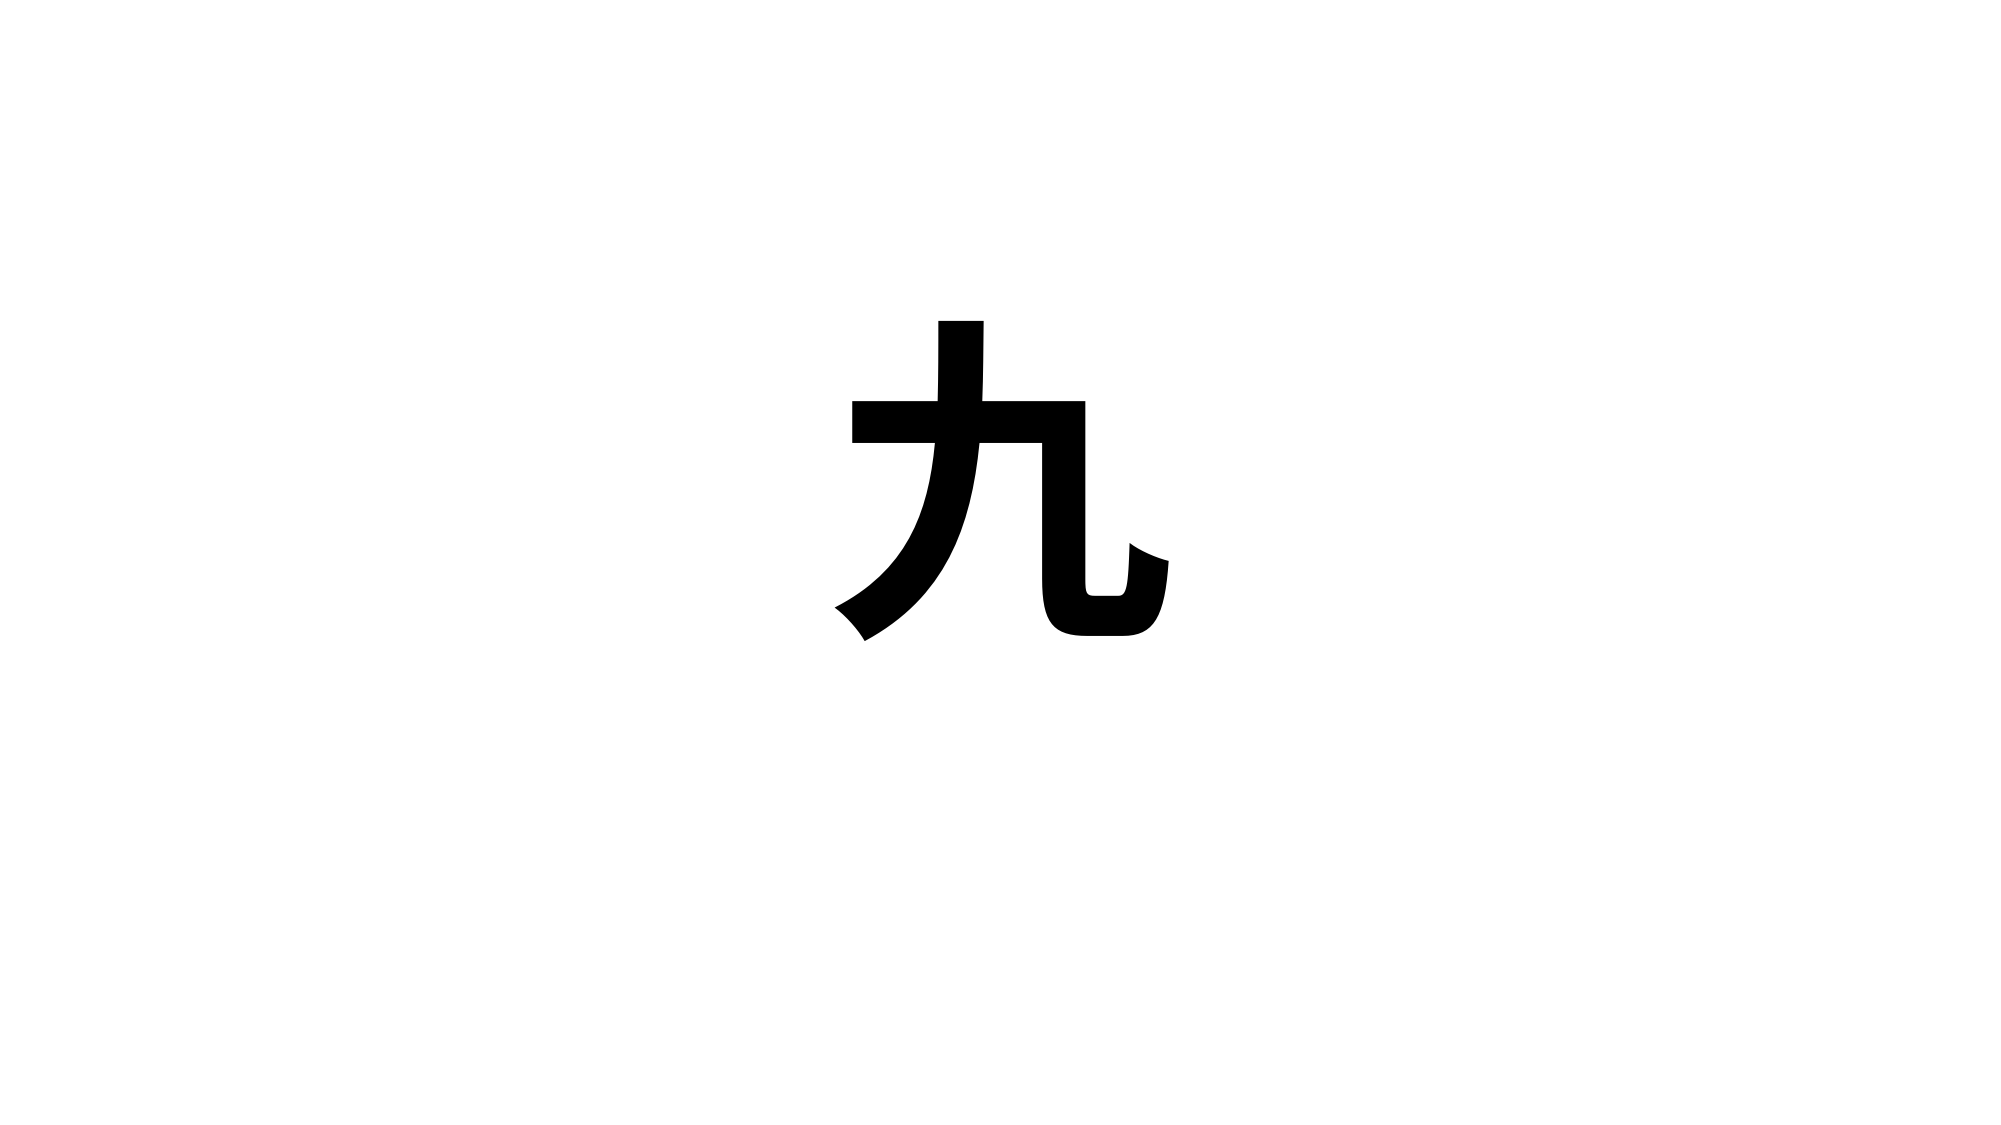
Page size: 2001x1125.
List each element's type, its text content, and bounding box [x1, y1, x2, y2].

title 九 [249, 301, 1750, 693]
